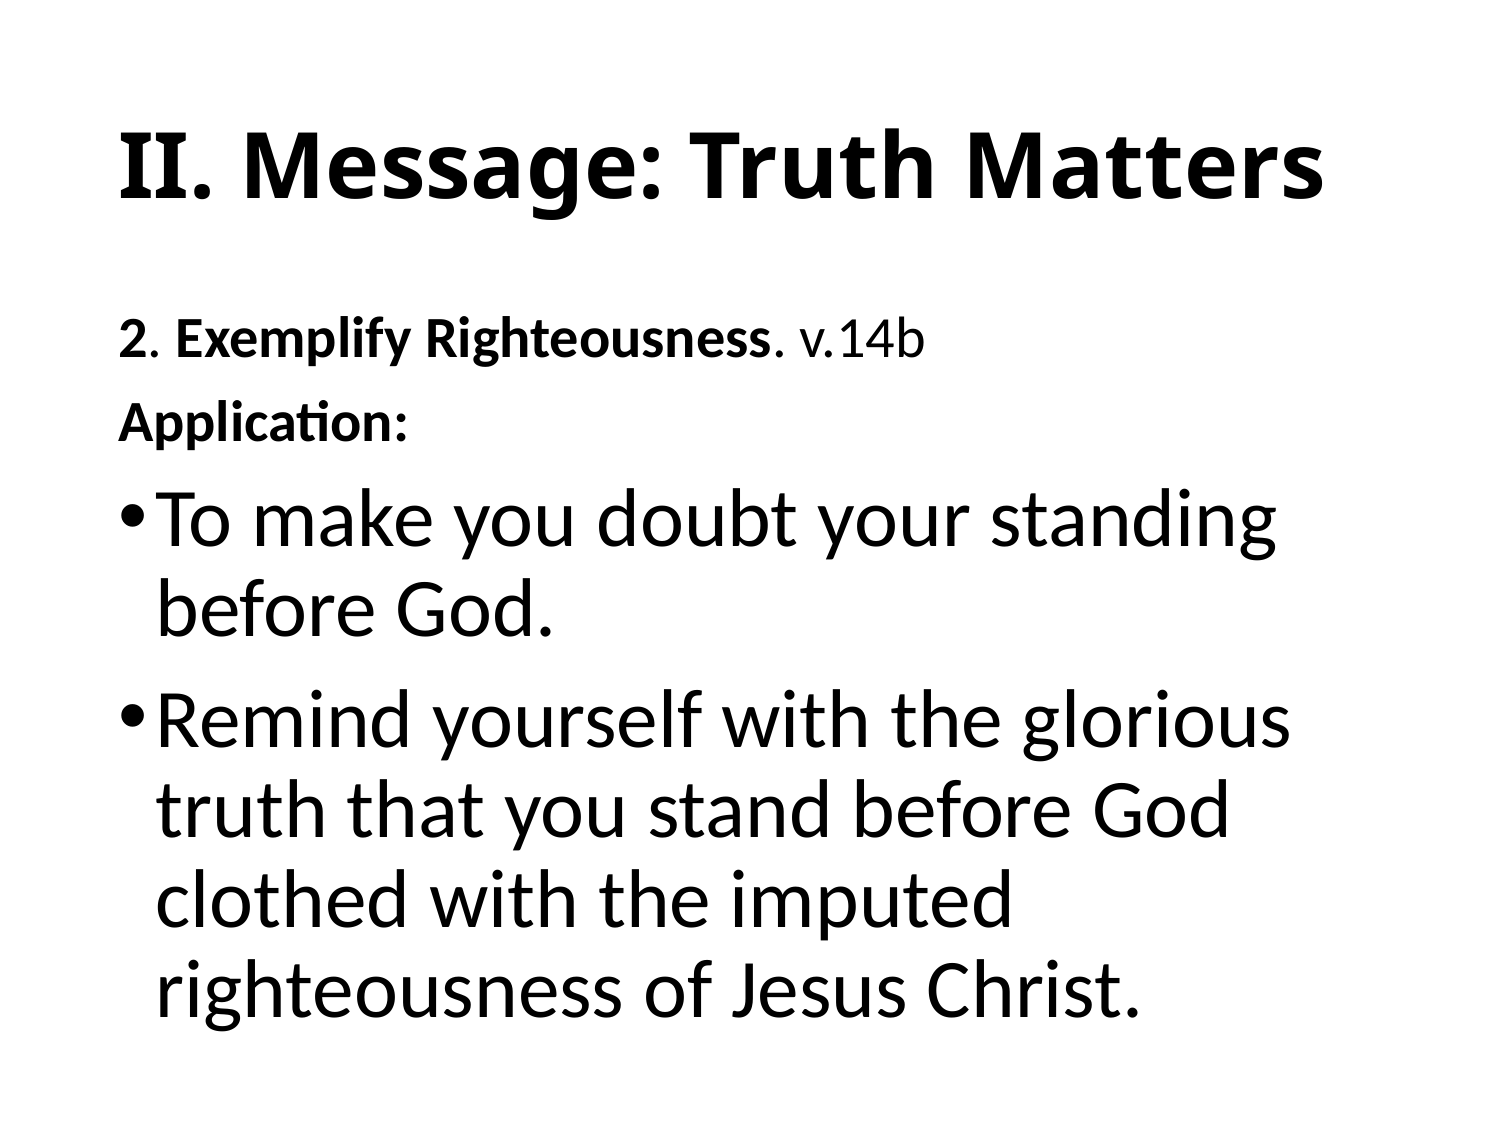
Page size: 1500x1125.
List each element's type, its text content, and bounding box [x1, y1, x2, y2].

title II. Message: Truth Matters [103, 59, 1397, 278]
list 2. Exemplify Righteousness. v.14b Application: To make you doubt your standing before God. Remind yourself with the glorious truth that you stand before God clothed with the imputed righteousness of Jesus Christ. [103, 299, 1397, 1014]
